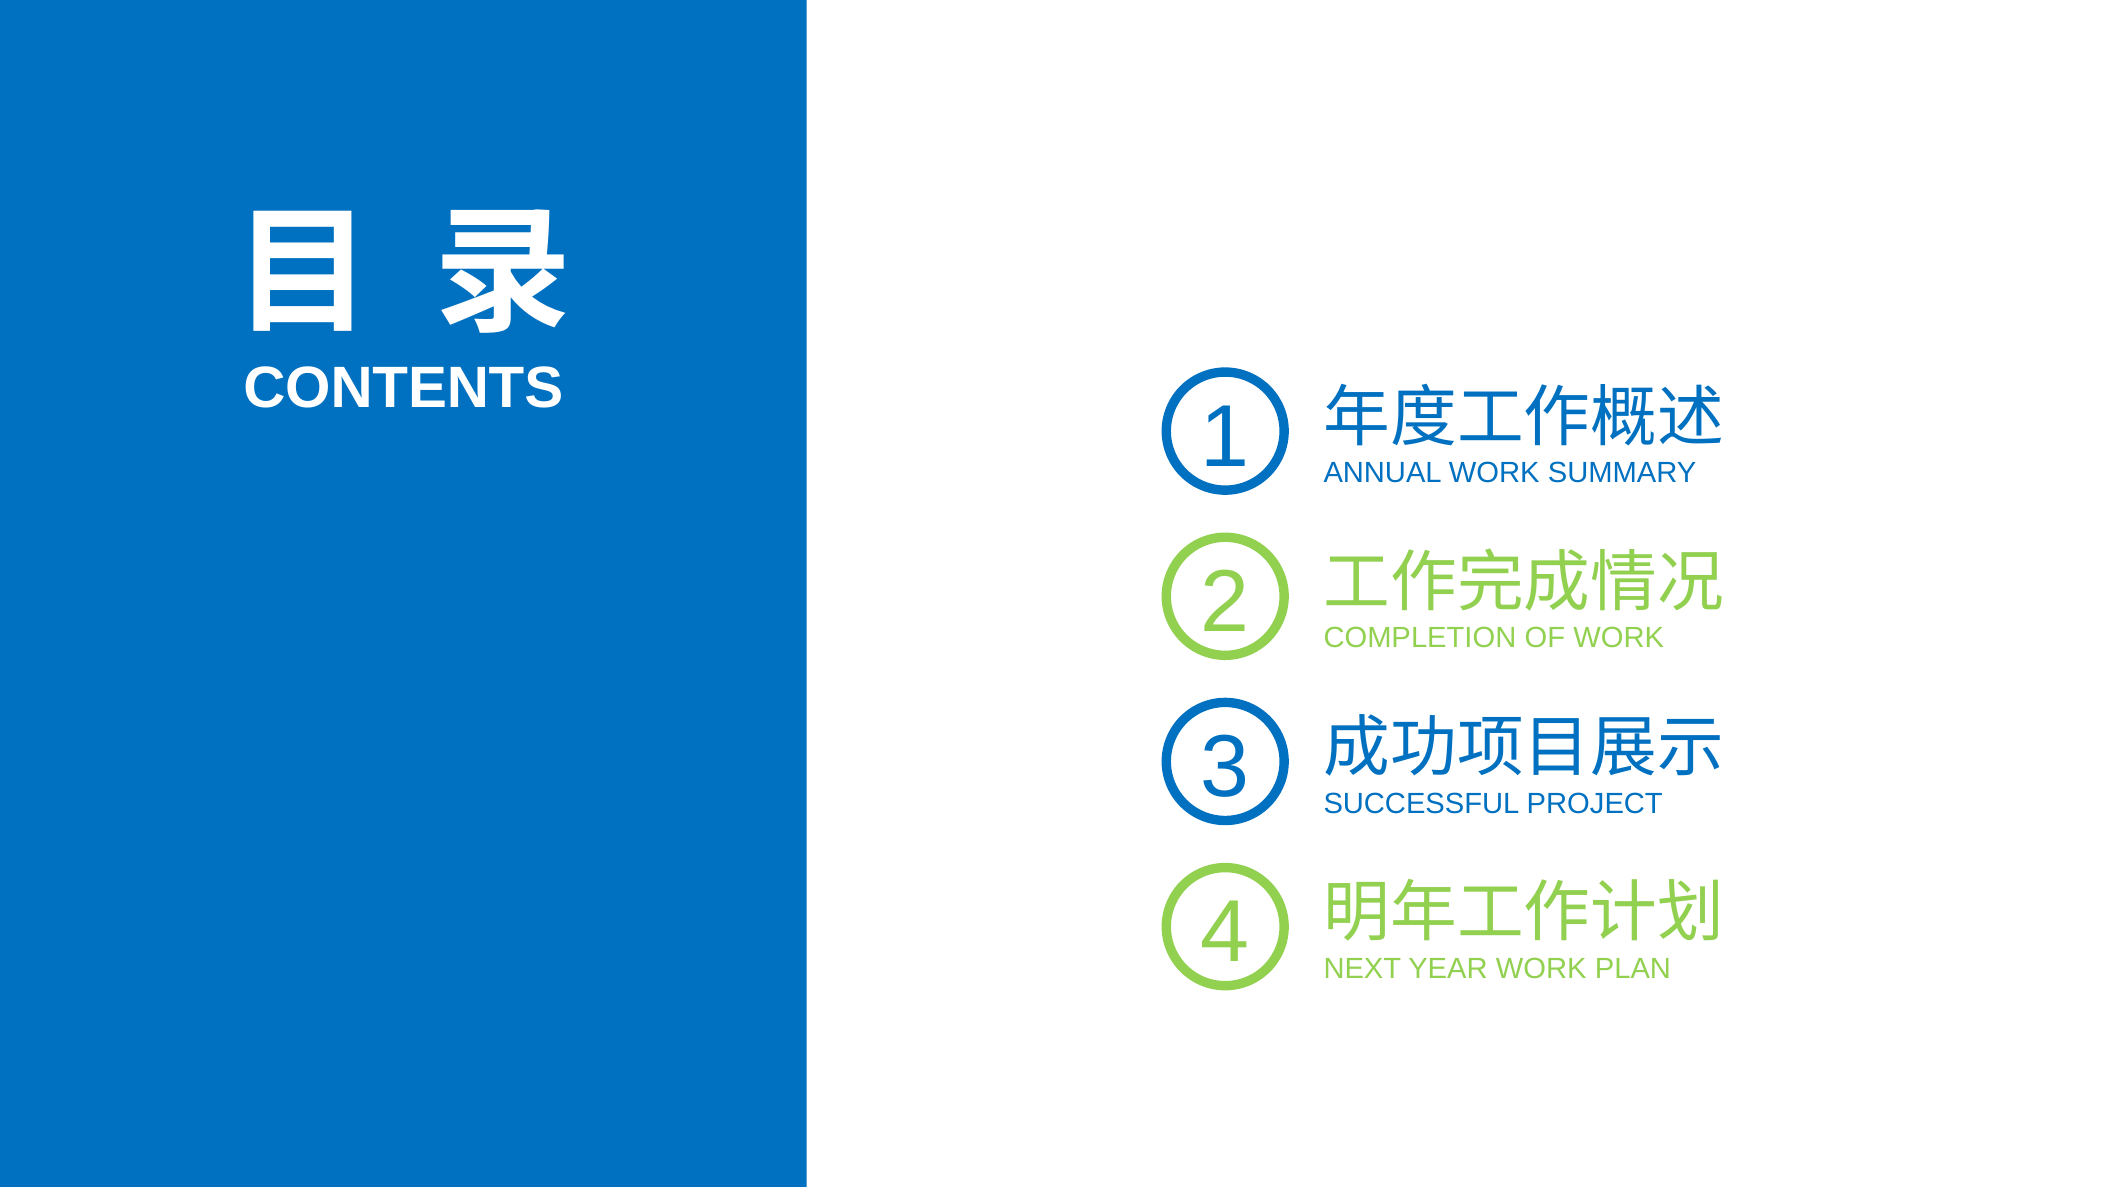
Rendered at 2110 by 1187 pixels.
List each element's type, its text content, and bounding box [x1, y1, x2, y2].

text_box [0, 0, 808, 1187]
text_box 成功项目展示 SUCCESSFUL PROJECT [1323, 703, 1768, 819]
text_box CONTENTS [205, 349, 601, 420]
text_box 3 [1166, 702, 1285, 821]
text_box 4 [1166, 867, 1285, 986]
text_box 年度工作概述 ANNUAL WORK SUMMARY [1323, 373, 1768, 489]
text_box 明年工作计划 NEXT YEAR WORK PLAN [1323, 869, 1768, 985]
text_box 1 [1166, 372, 1285, 491]
text_box 目 录 [203, 183, 603, 349]
text_box 2 [1166, 537, 1285, 656]
text_box 工作完成情况 COMPLETION OF WORK [1323, 538, 1768, 654]
